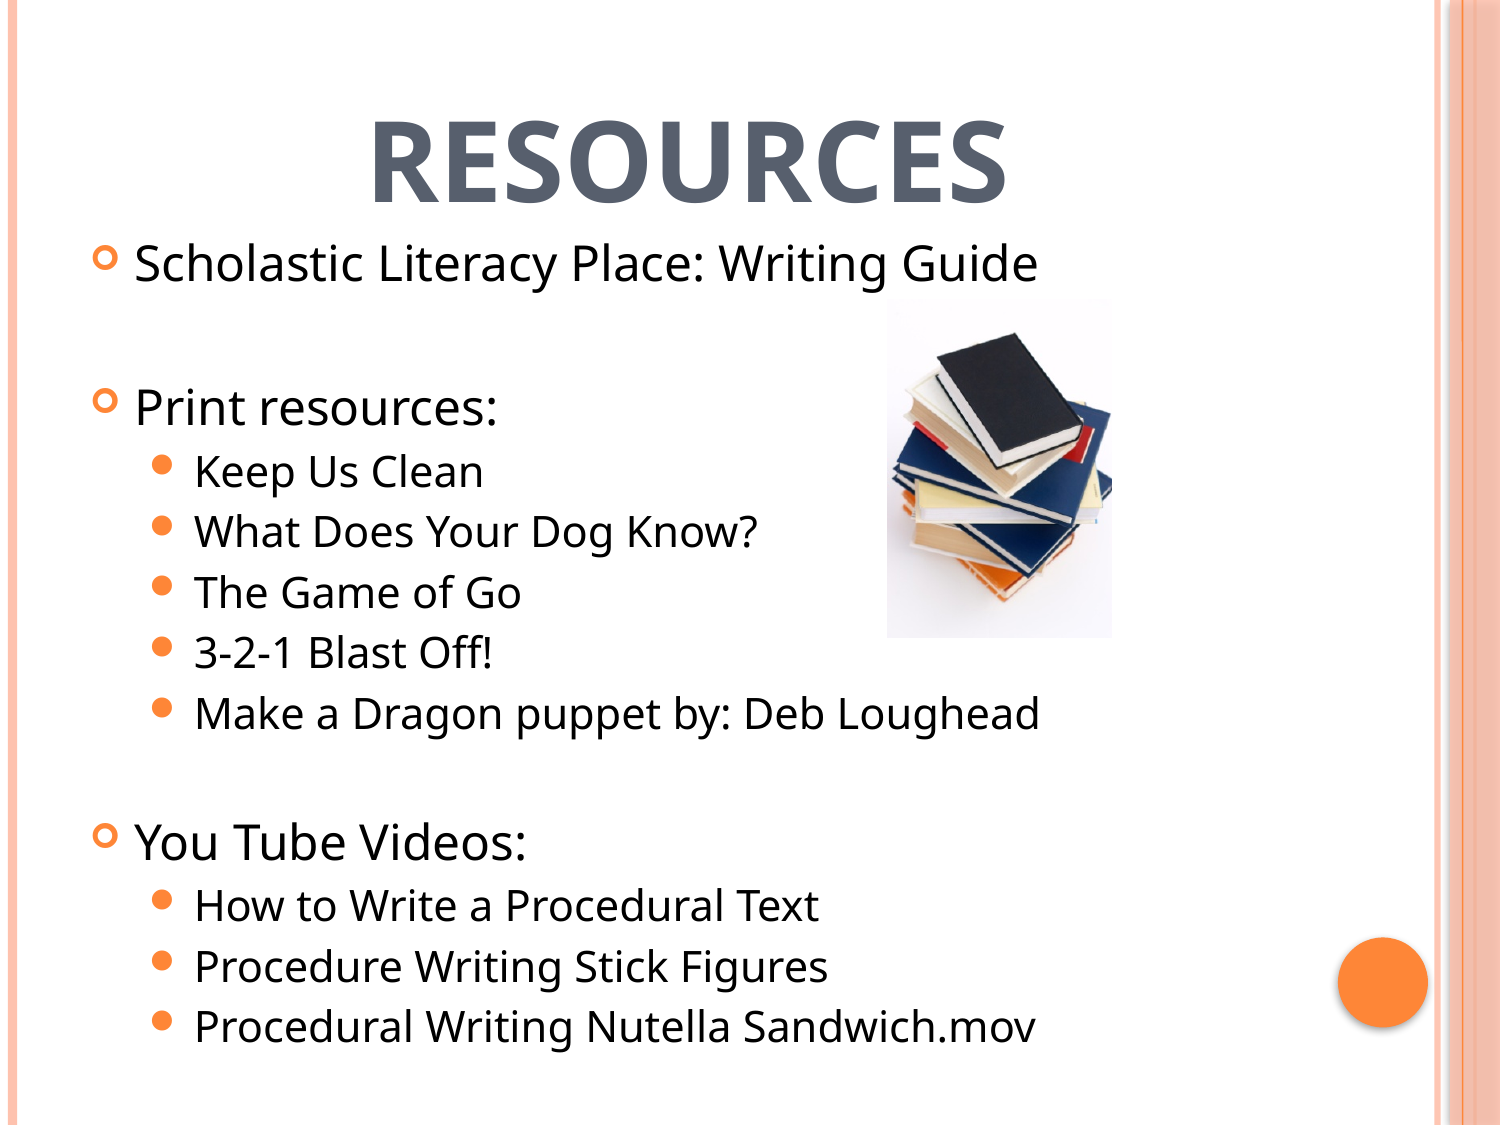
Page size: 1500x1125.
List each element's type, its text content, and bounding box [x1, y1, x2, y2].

picture [886, 299, 1113, 638]
list Scholastic Literacy Place: Writing Guide Print resources: Keep Us Clean What Does Your Dog Know? The Game of Go 3-2-1 Blast Off! Make a Dragon puppet by: Deb Loughead You Tube Videos: How to Write a Procedural Text Procedure Writing Stick Figures Procedural Writing Nutella Sandwich.mov [75, 224, 1300, 1062]
title Resources [75, 45, 1300, 224]
